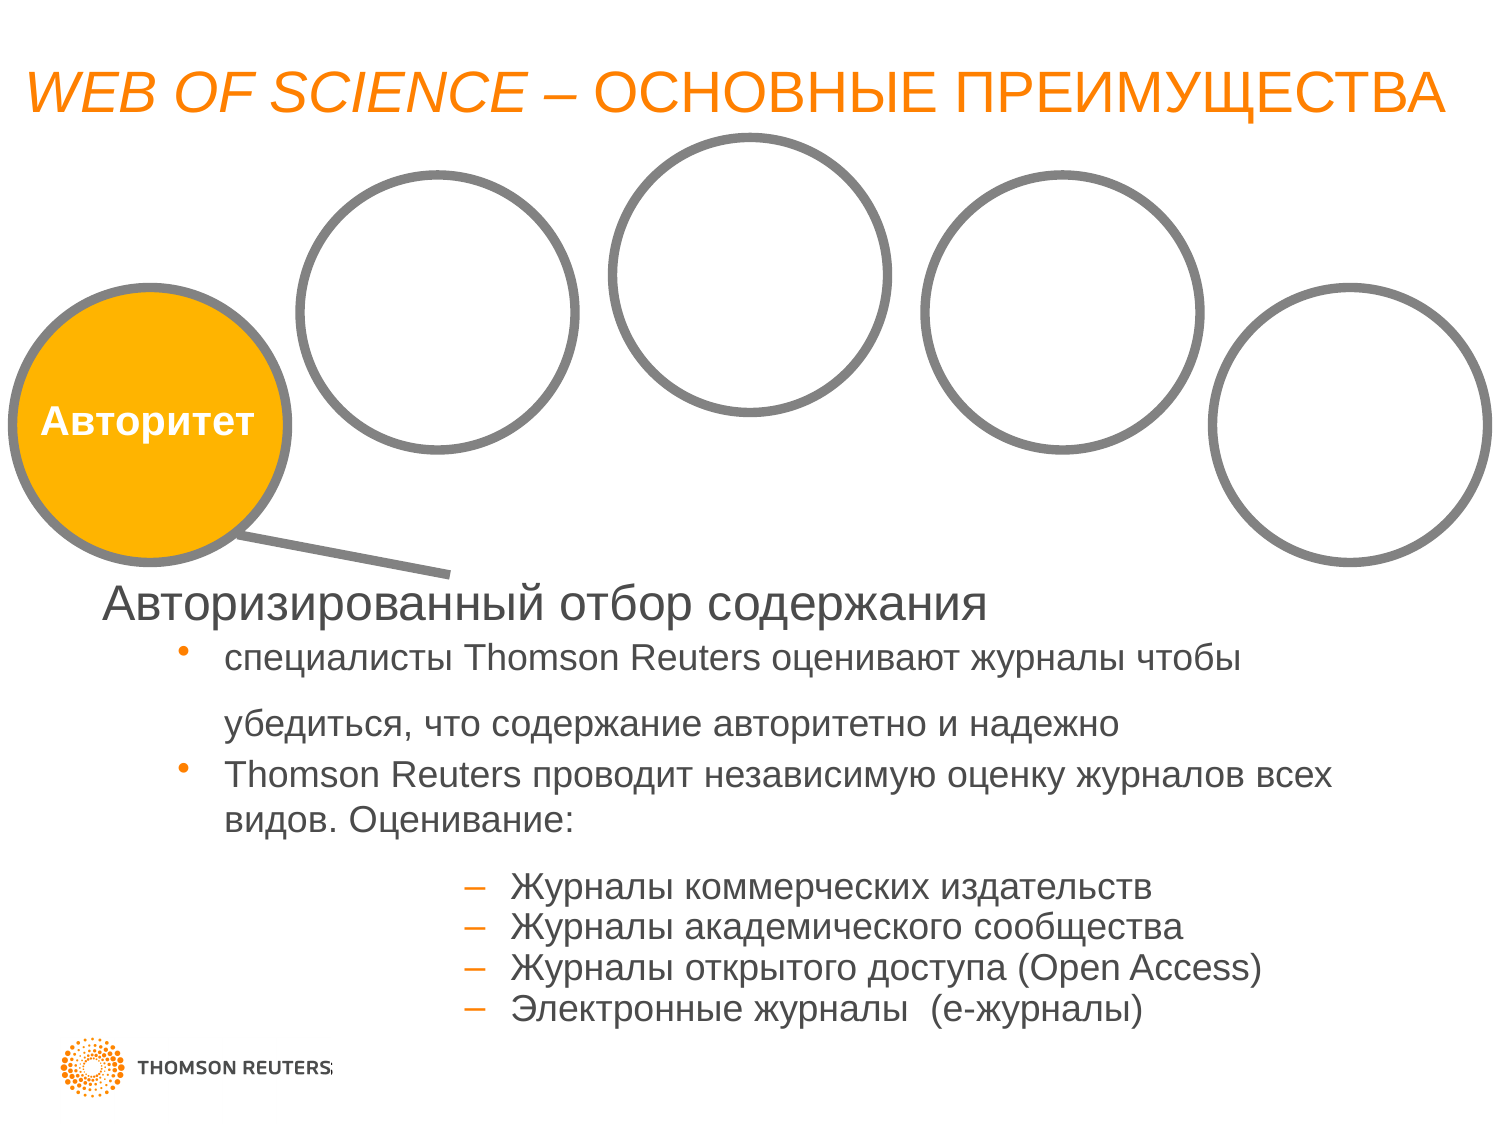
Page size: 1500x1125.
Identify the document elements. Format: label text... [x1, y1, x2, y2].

text_box [924, 174, 1201, 451]
picture [60, 1037, 333, 1125]
title WEB OF SCIENCE – ОСНОВНЫЕ ПРЕИМУЩЕСТВА [24, 50, 1488, 125]
text_box Авторитет [24, 386, 300, 452]
text_box [617, 137, 883, 237]
text_box [322, 174, 553, 237]
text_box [323, 448, 365, 662]
text_box [1212, 287, 1488, 562]
text_box Авторизированный отбор содержания специалисты Thomson Reuters оценивают журналы чтобы убедиться, что содержание авторитетно и надежно Thomson Reuters проводит независимую оценку журналов всех видов. Oценивание: [87, 562, 1438, 838]
text_box Журналы коммерческих издательств Журналы академического сообщества Журналы открытого доступа (Open Access) Электронные журналы (е-журналы) [349, 867, 1500, 1089]
text_box [0, 237, 1500, 675]
